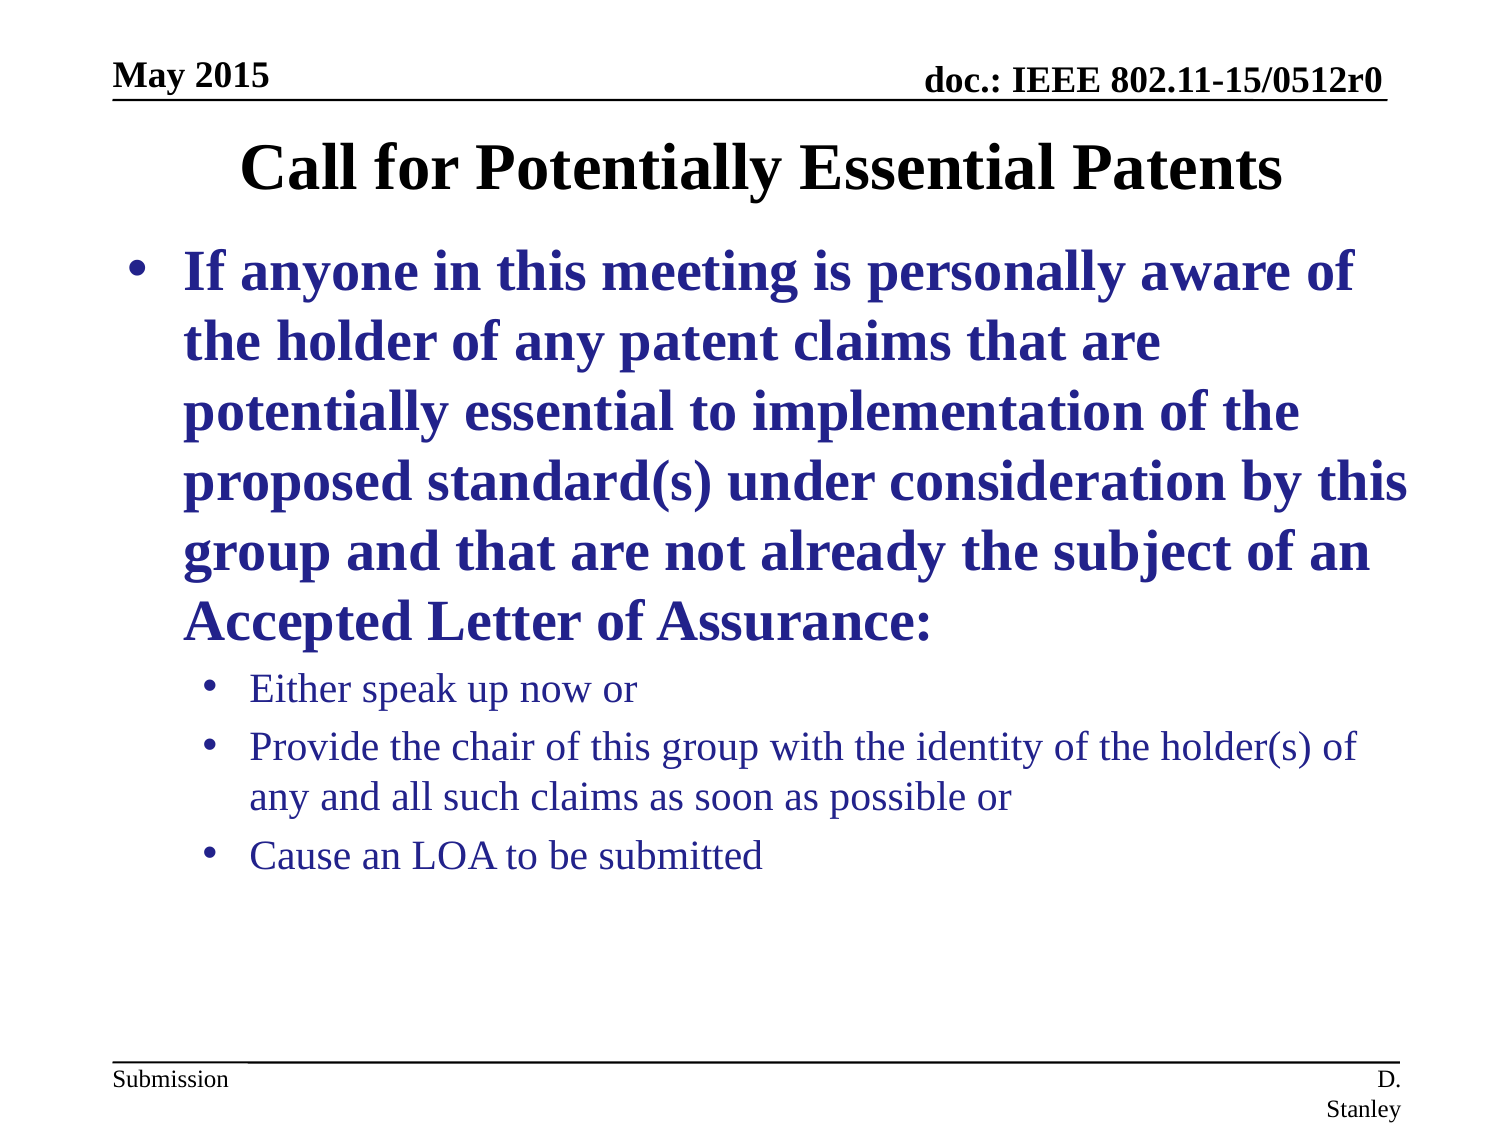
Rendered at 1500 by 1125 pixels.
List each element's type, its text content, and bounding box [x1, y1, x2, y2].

footer D. Stanley Aruba Networks [1324, 1061, 1402, 1093]
title Call for Potentially Essential Patents [49, 112, 1476, 213]
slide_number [112, 49, 388, 96]
list If anyone in this meeting is personally aware of the holder of any patent claims that are potentially essential to implementation of the proposed standard(s) under consideration by this group and that are not already the subject of an Accepted Letter of Assurance: Either speak up now or Provide the chair of this group with the identity of the holder(s) of any and all such claims as soon as possible or Cause an LOA to be submitted [112, 224, 1438, 1001]
